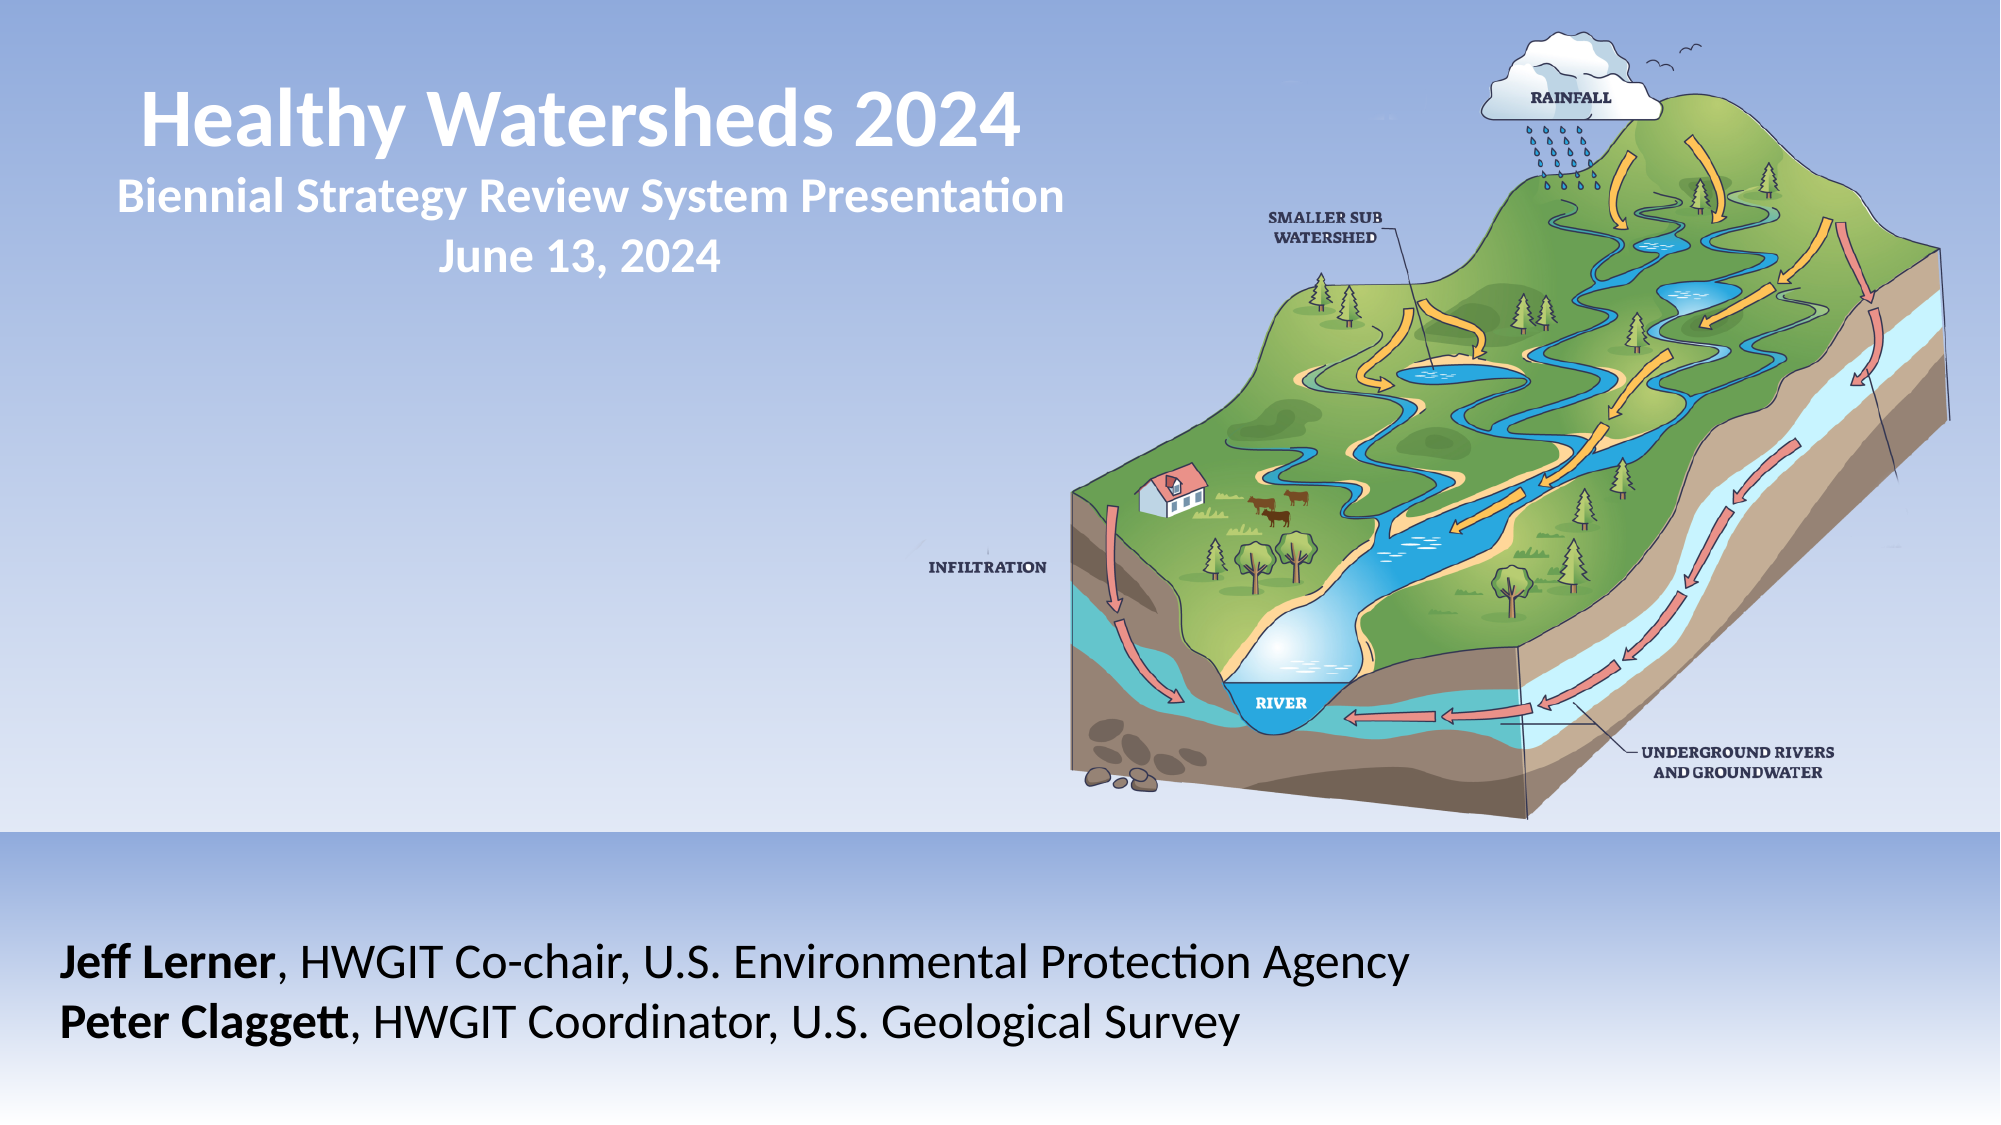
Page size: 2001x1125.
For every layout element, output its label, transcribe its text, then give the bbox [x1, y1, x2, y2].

text_box Jeff Lerner, HWGIT Co-chair, U.S. Environmental Protection Agency Peter Claggett, HWGIT Coordinator, U.S. Geological Survey [44, 920, 1583, 1056]
picture [905, 0, 2000, 954]
text_box [0, 832, 2000, 1125]
text_box Healthy Watersheds 2024 Biennial Strategy Review System Presentation June 13, 2024 [101, 55, 905, 291]
